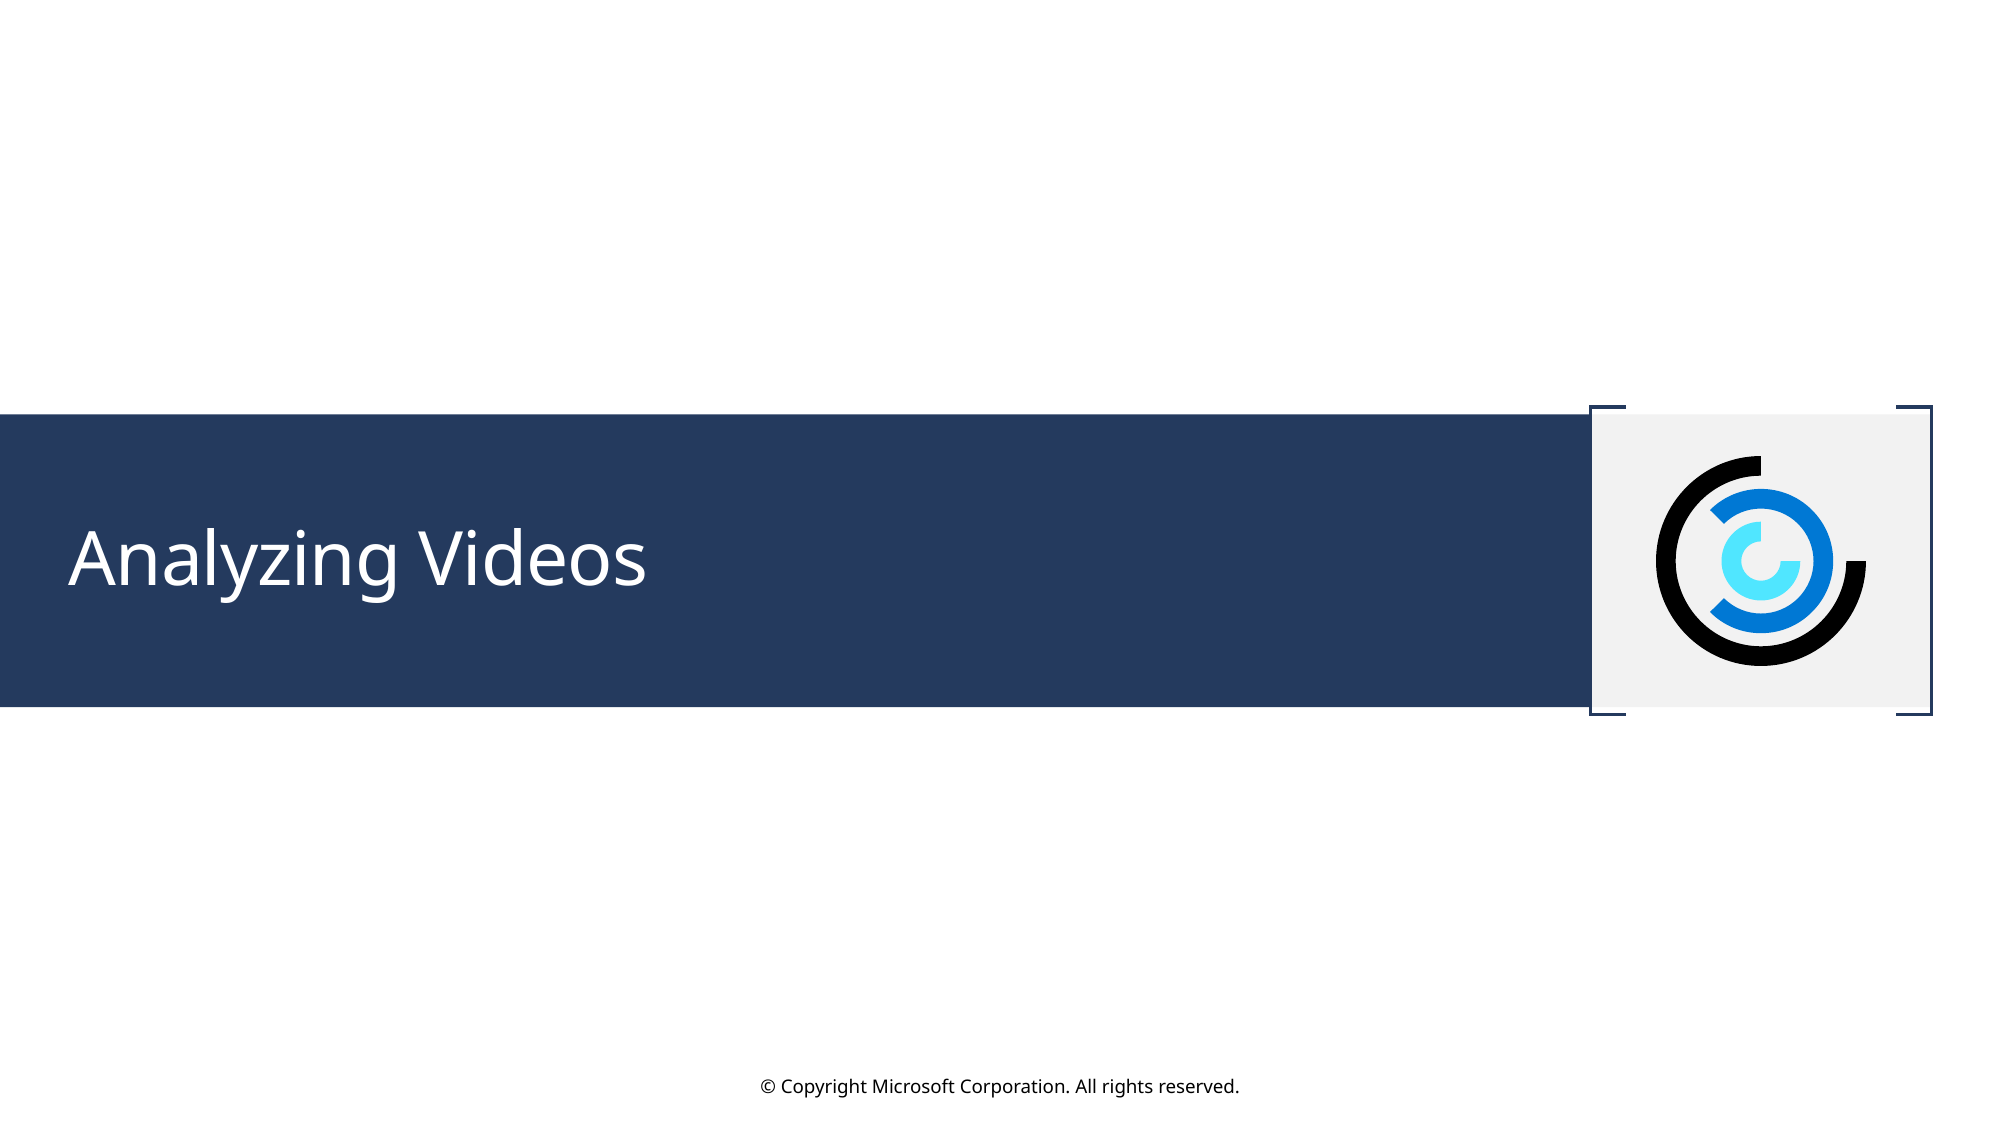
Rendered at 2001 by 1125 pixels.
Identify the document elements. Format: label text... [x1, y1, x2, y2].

title Analyzing Videos [68, 414, 1577, 708]
picture [1655, 455, 1867, 667]
